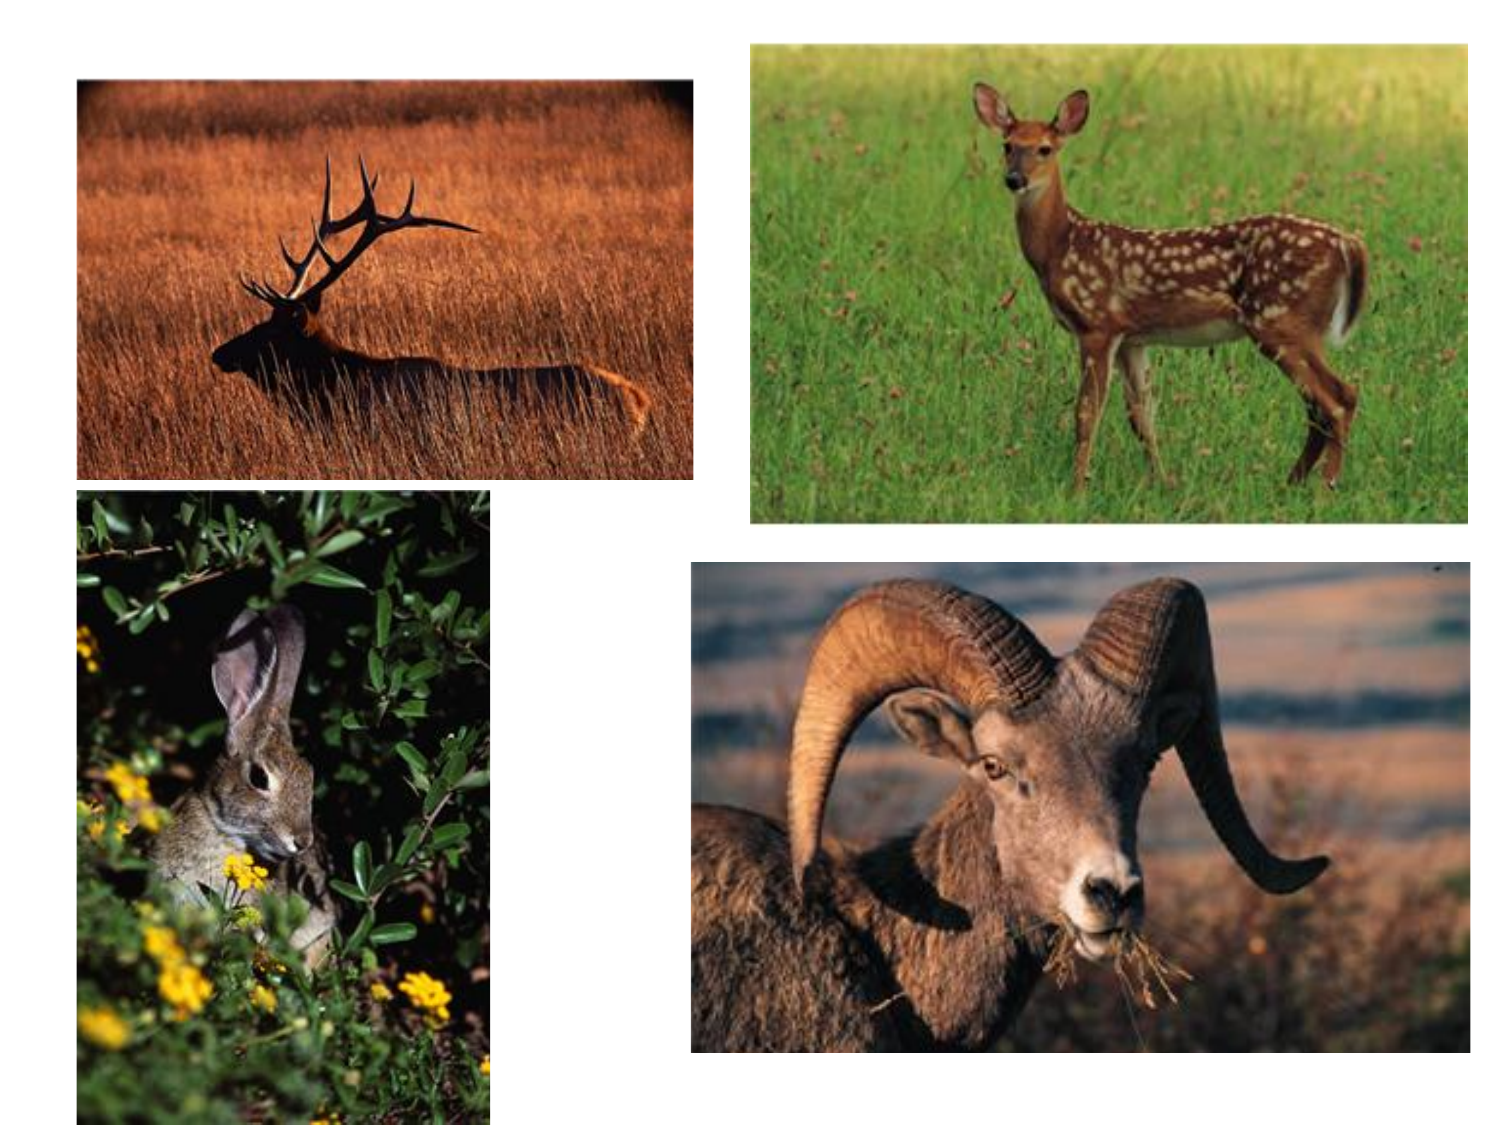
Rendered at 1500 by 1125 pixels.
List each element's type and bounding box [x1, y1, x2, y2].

picture [76, 489, 491, 1125]
picture [690, 562, 1471, 1053]
picture [76, 77, 694, 481]
picture [749, 42, 1469, 528]
